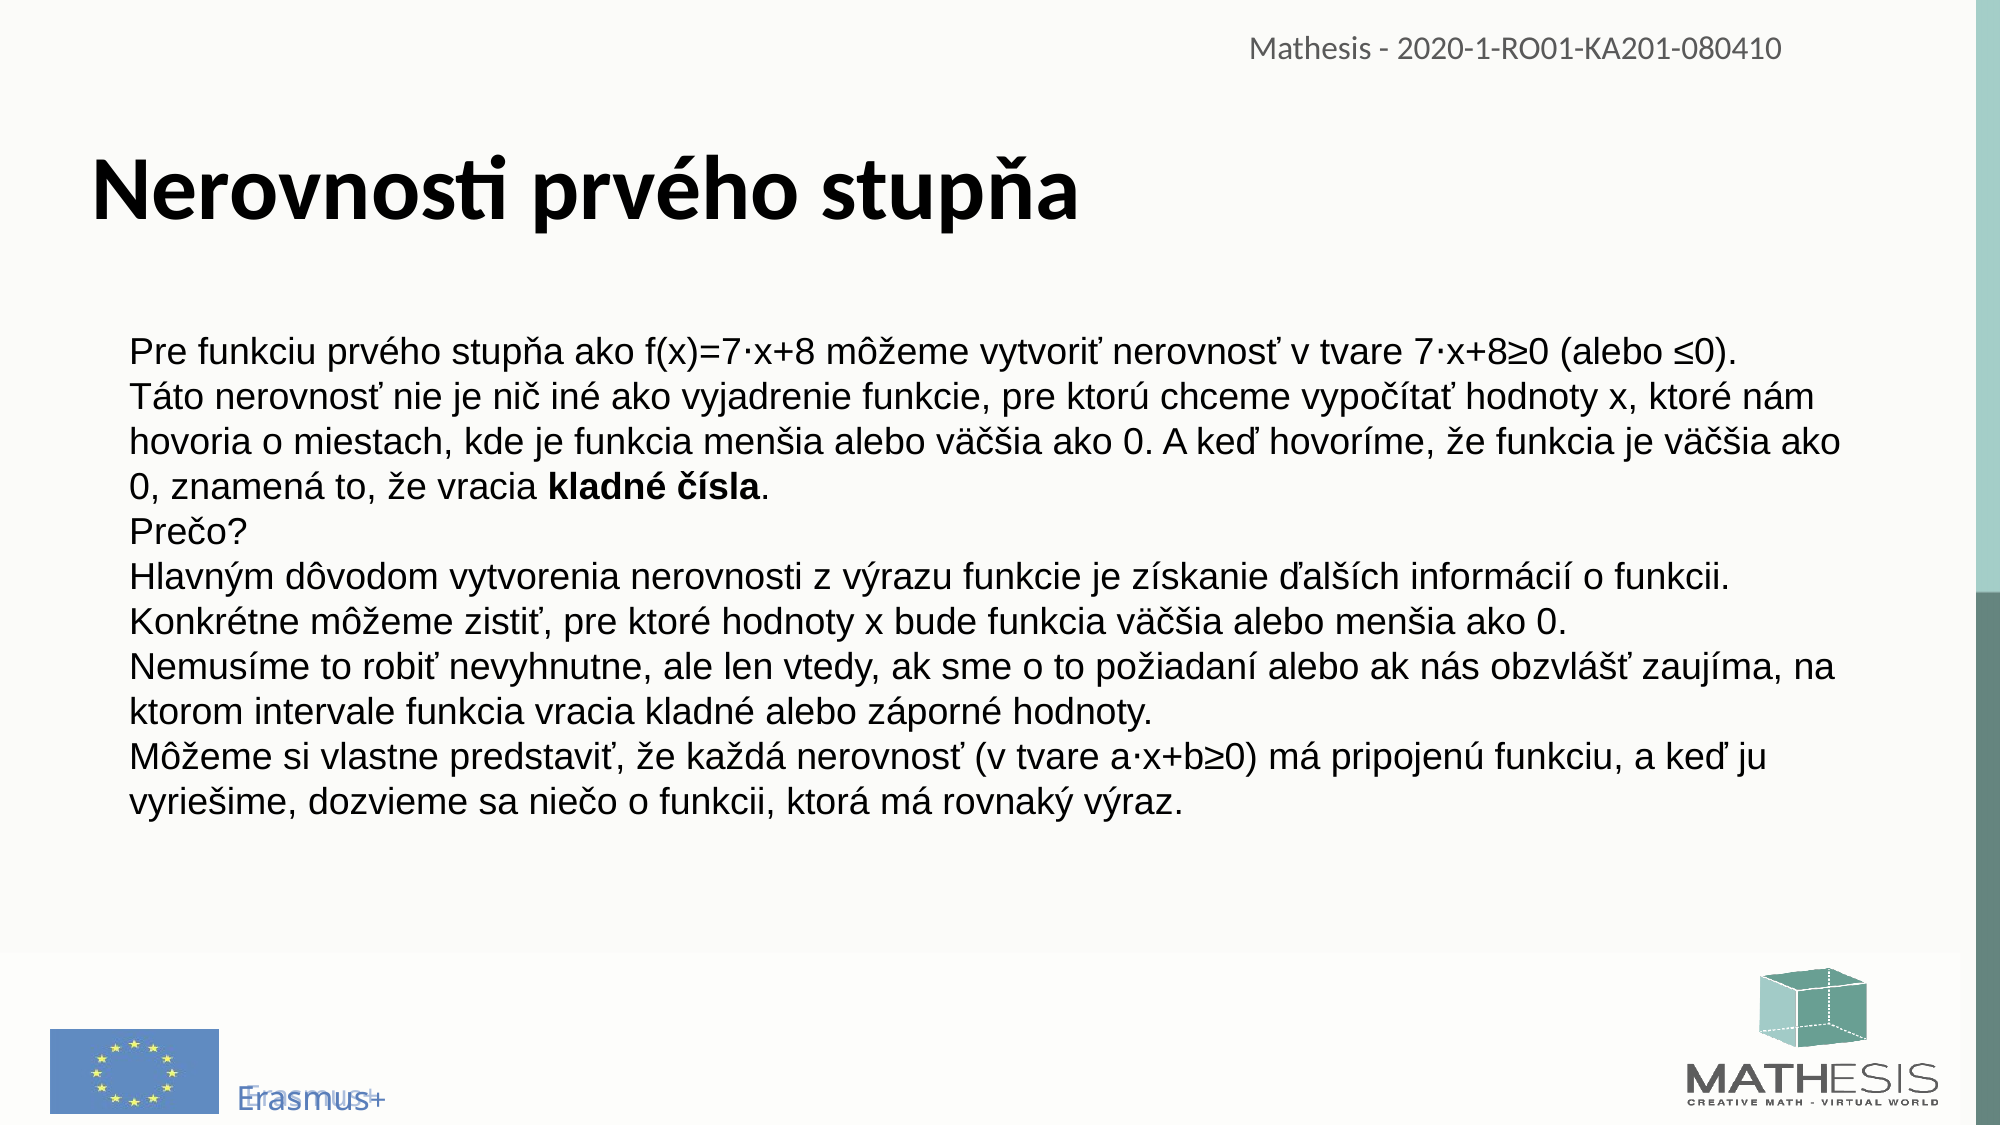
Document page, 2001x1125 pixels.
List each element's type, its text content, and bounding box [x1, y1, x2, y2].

subtitle Pre funkciu prvého stupňa ako f(x)=7⋅x+8 môžeme vytvoriť nerovnosť v tvare 7⋅x+8≥0 (alebo ≤0). Táto nerovnosť nie je nič iné ako vyjadrenie funkcie, pre ktorú chceme vypočítať hodnoty x, ktoré nám hovoria o miestach, kde je funkcia menšia alebo väčšia ako 0. A keď hovoríme, že funkcia je väčšia ako 0, znamená to, že vracia kladné čísla. Prečo? Hlavným dôvodom vytvorenia nerovnosti z výrazu funkcie je získanie ďalších informácií o funkcii. Konkrétne môžeme zistiť, pre ktoré hodnoty x bude funkcia väčšia alebo menšia ako 0. Nemusíme to robiť nevyhnutne, ale len vtedy, ak sme o to požiadaní alebo ak nás obzvlášť zaujíma, na ktorom intervale funkcia vracia kladné alebo záporné hodnoty. Môžeme si vlastne predstaviť, že každá nerovnosť (v tvare a⋅x+b≥0) má pripojenú funkciu, a keď ju vyriešime, dozvieme sa niečo o funkcii, ktorá má rovnaký výraz. [114, 319, 1862, 607]
text_box Δ>0 [50, 1029, 219, 1114]
text_box Δ>0 [1664, 928, 1961, 1125]
title Nerovnosti prvého stupňa [76, 121, 1777, 363]
text_box Δ>0 [1976, 0, 2000, 1125]
